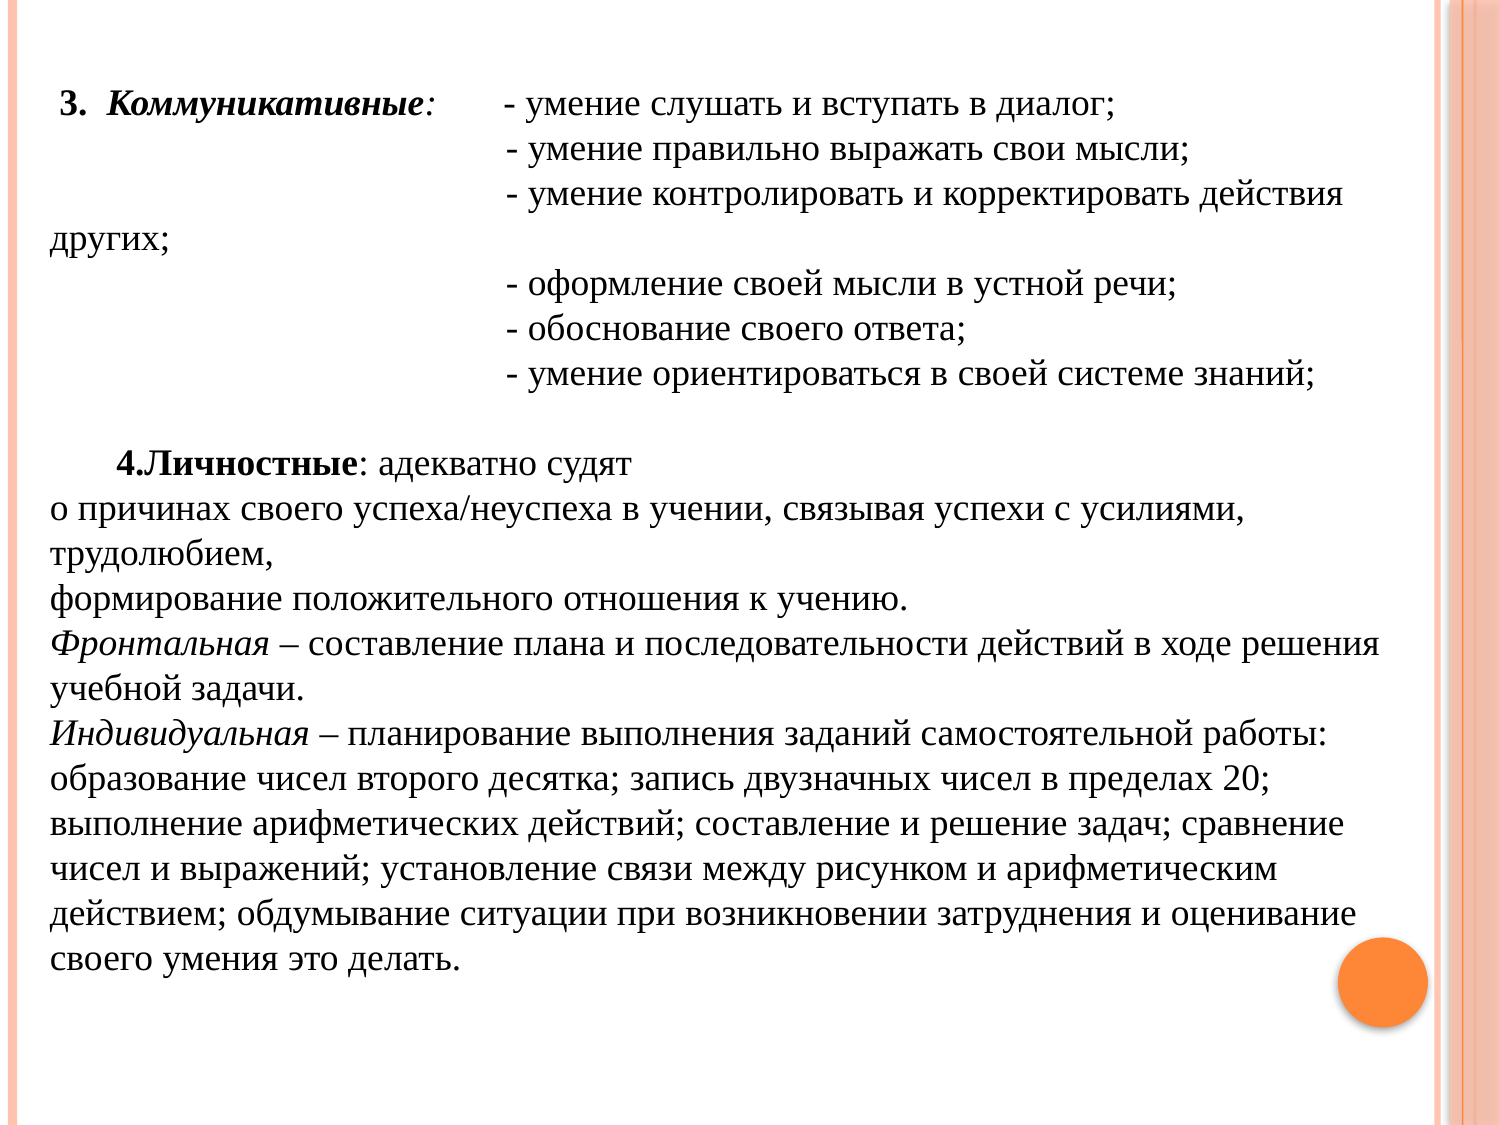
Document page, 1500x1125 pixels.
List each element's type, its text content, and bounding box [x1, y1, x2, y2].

text_box 3. Коммуникативные: - умение слушать и вступать в диалог; - умение правильно выражать свои мысли; - умение контролировать и корректировать действия других; - оформление своей мысли в устной речи; - обоснование своего ответа; - умение ориентироваться в своей системе знаний; 4.Личностные: адекватно судят о причинах своего успеха/неуспеха в учении, связывая успехи с усилиями, трудолюбием, формирование положительного отношения к учению. Фронтальная – составление плана и последовательности действий в ходе решения учебной задачи. Индивидуальная – планирование выполнения заданий самостоятельной работы: образование чисел второго десятка; запись двузначных чисел в пределах 20; выполнение арифметических действий; составление и решение задач; сравнение чисел и выражений; установление связи между рисунком и арифметическим действием; обдумывание ситуации при возникновении затруднения и оценивание своего умения это делать. [35, 70, 1418, 985]
